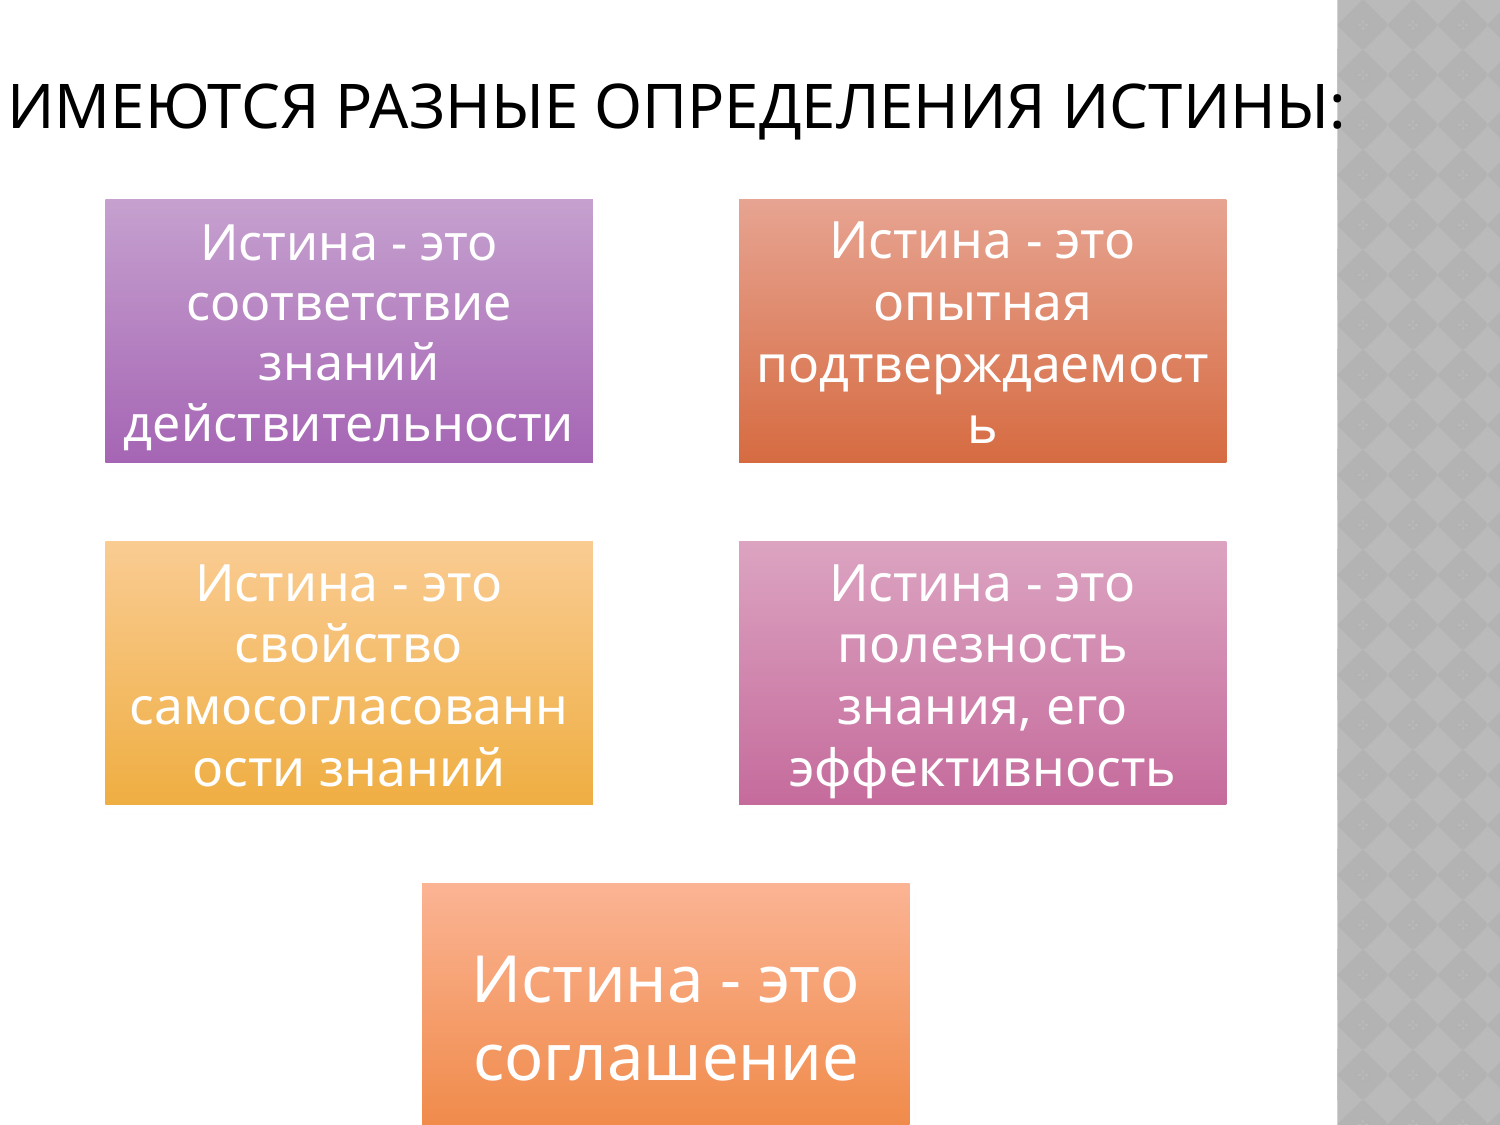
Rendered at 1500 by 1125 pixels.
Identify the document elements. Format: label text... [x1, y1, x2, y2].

title Имеются разные определения истины: [0, 23, 1500, 141]
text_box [104, 198, 1227, 1026]
